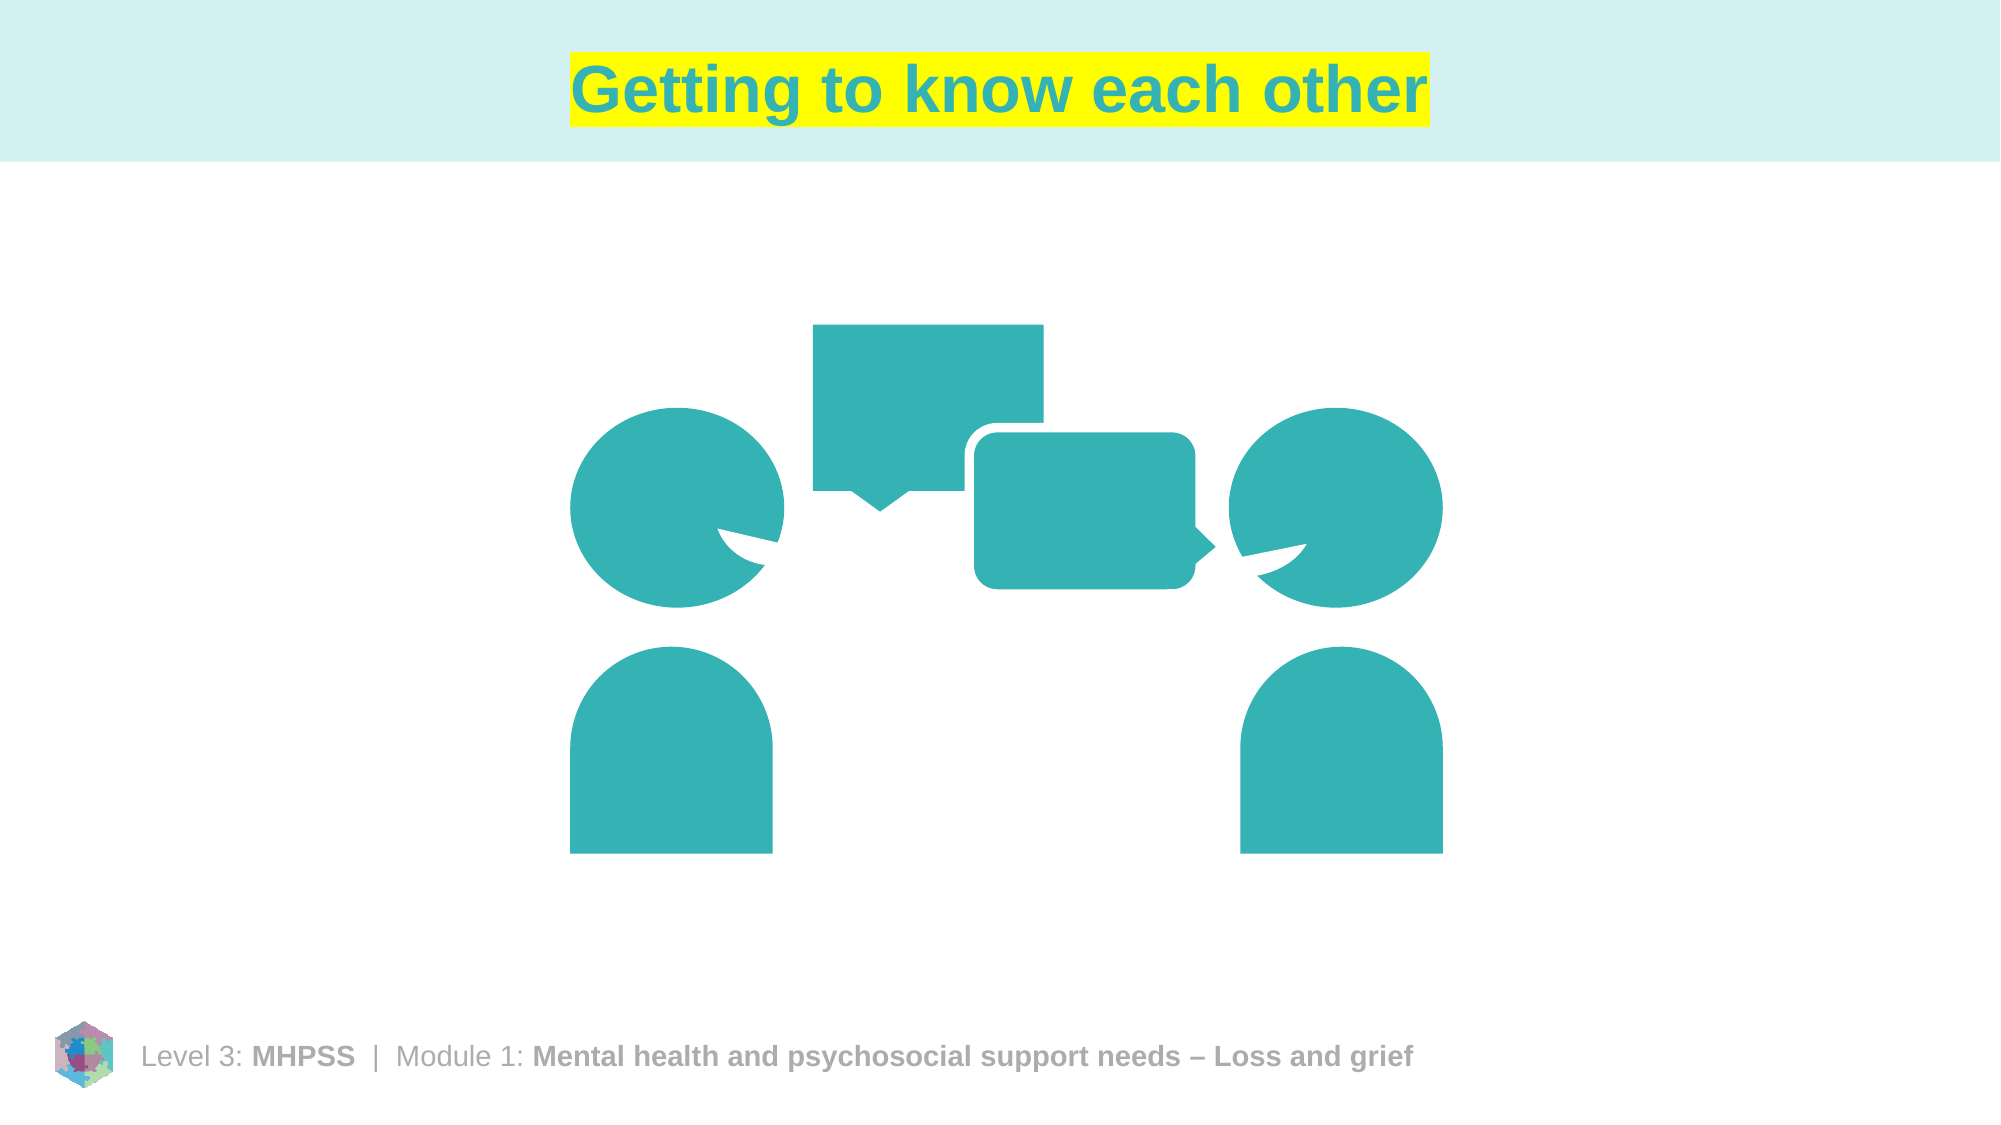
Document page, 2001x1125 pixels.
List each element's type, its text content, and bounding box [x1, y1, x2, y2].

picture [55, 1021, 113, 1088]
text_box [569, 324, 1443, 854]
title Getting to know each other [137, 19, 1863, 163]
